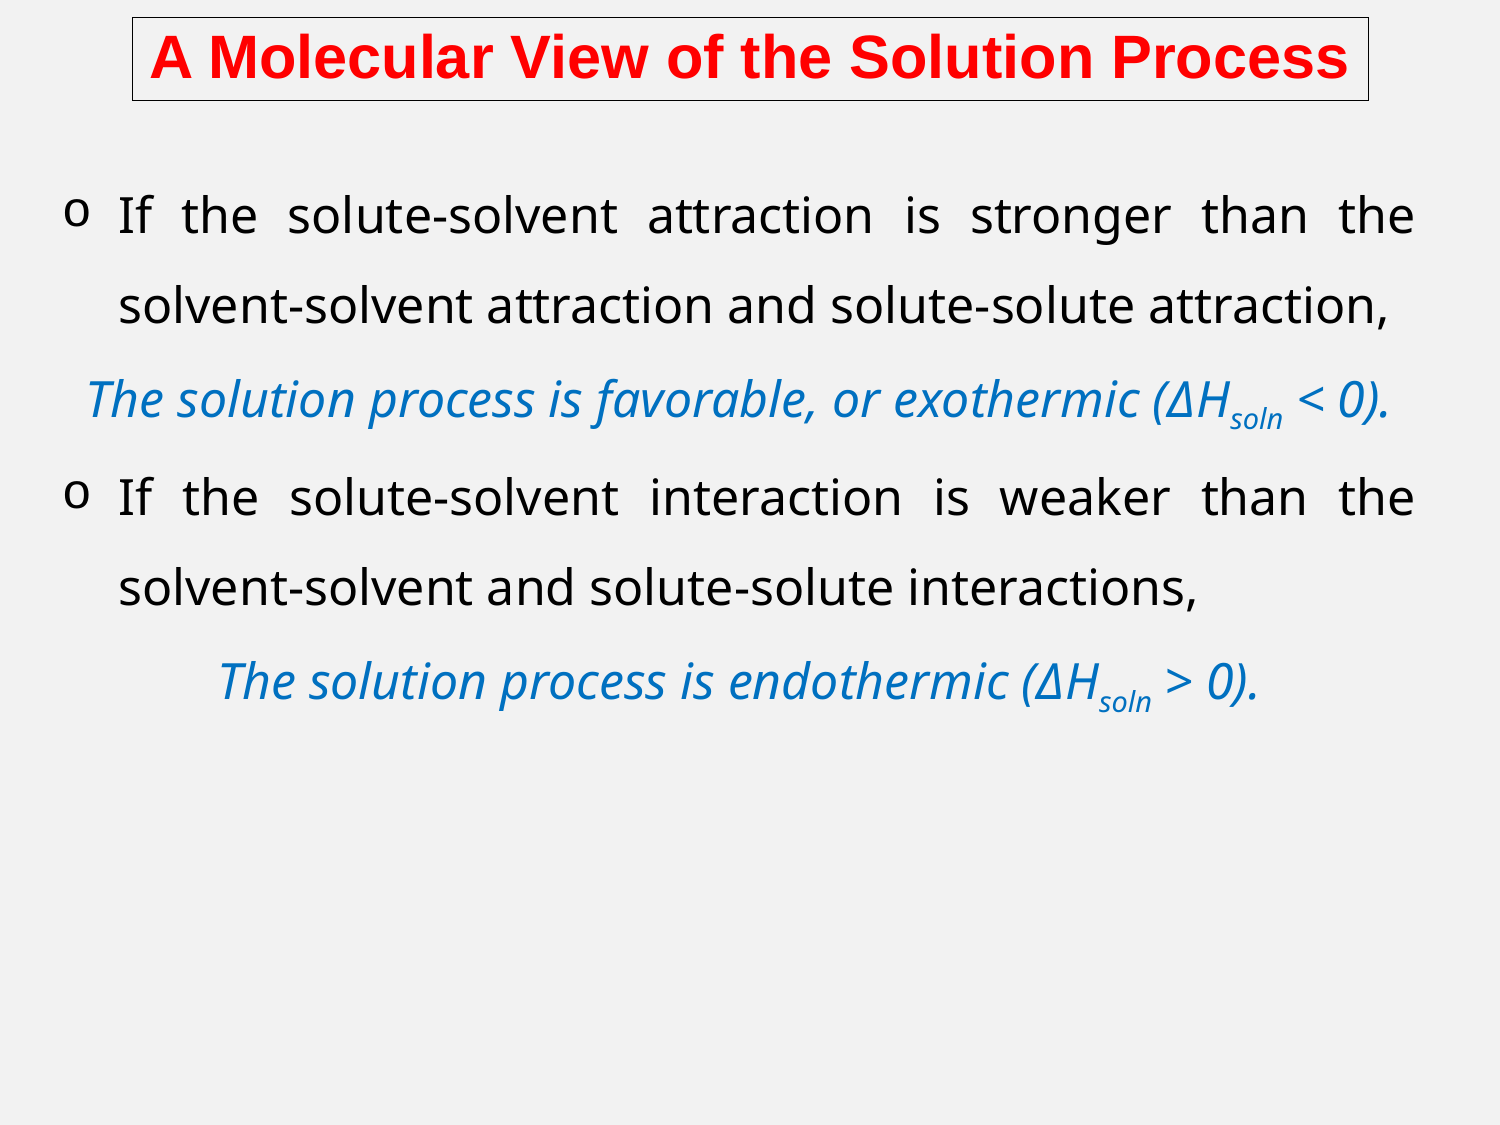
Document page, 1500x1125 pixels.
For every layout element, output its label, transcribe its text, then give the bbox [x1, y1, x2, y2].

title A Molecular View of the Solution Process [132, 17, 1369, 101]
text_box If the solute-solvent attraction is stronger than the solvent-solvent attraction and solute-solute attraction, The solution process is favorable, or exothermic (ΔHsoln < 0). If the solute-solvent interaction is weaker than the solvent-solvent and solute-solute interactions, The solution process is endothermic (ΔHsoln > 0). [47, 145, 1432, 726]
